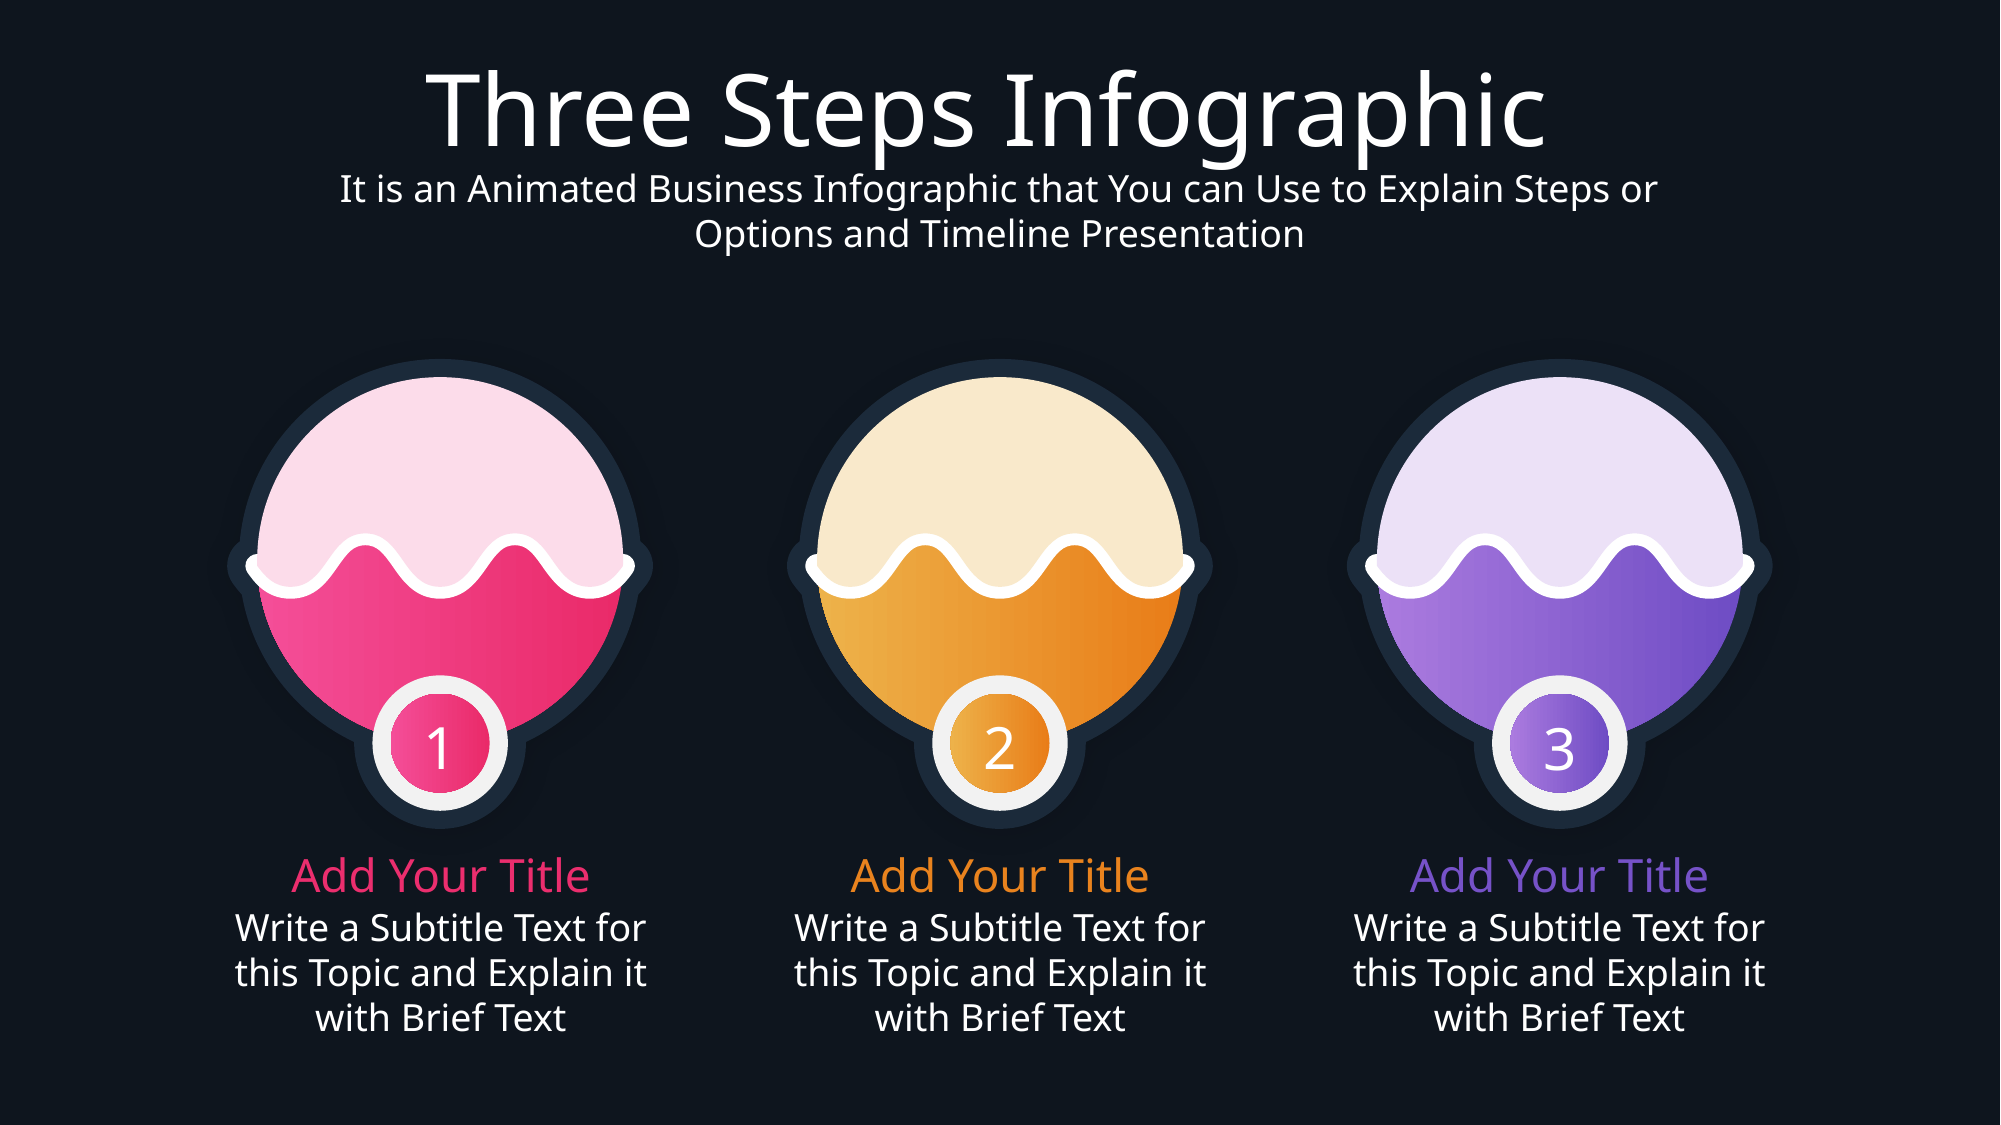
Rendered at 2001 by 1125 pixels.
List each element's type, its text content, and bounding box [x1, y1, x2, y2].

text_box It is an Animated Business Infographic that You can Use to Explain Steps or Options and Timeline Presentation [280, 157, 1719, 263]
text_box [1346, 358, 1773, 829]
text_box Add Your Title [223, 839, 659, 896]
text_box Write a Subtitle Text for this Topic and Explain it with Brief Text [1305, 896, 1814, 1046]
text_box Write a Subtitle Text for this Topic and Explain it with Brief Text [186, 896, 696, 1046]
text_box Write a Subtitle Text for this Topic and Explain it with Brief Text [746, 896, 1255, 1046]
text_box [786, 358, 1213, 829]
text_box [227, 358, 653, 829]
text_box Three Steps Infographic [280, 38, 1719, 157]
text_box Add Your Title [1342, 839, 1778, 896]
text_box Add Your Title [782, 839, 1218, 896]
